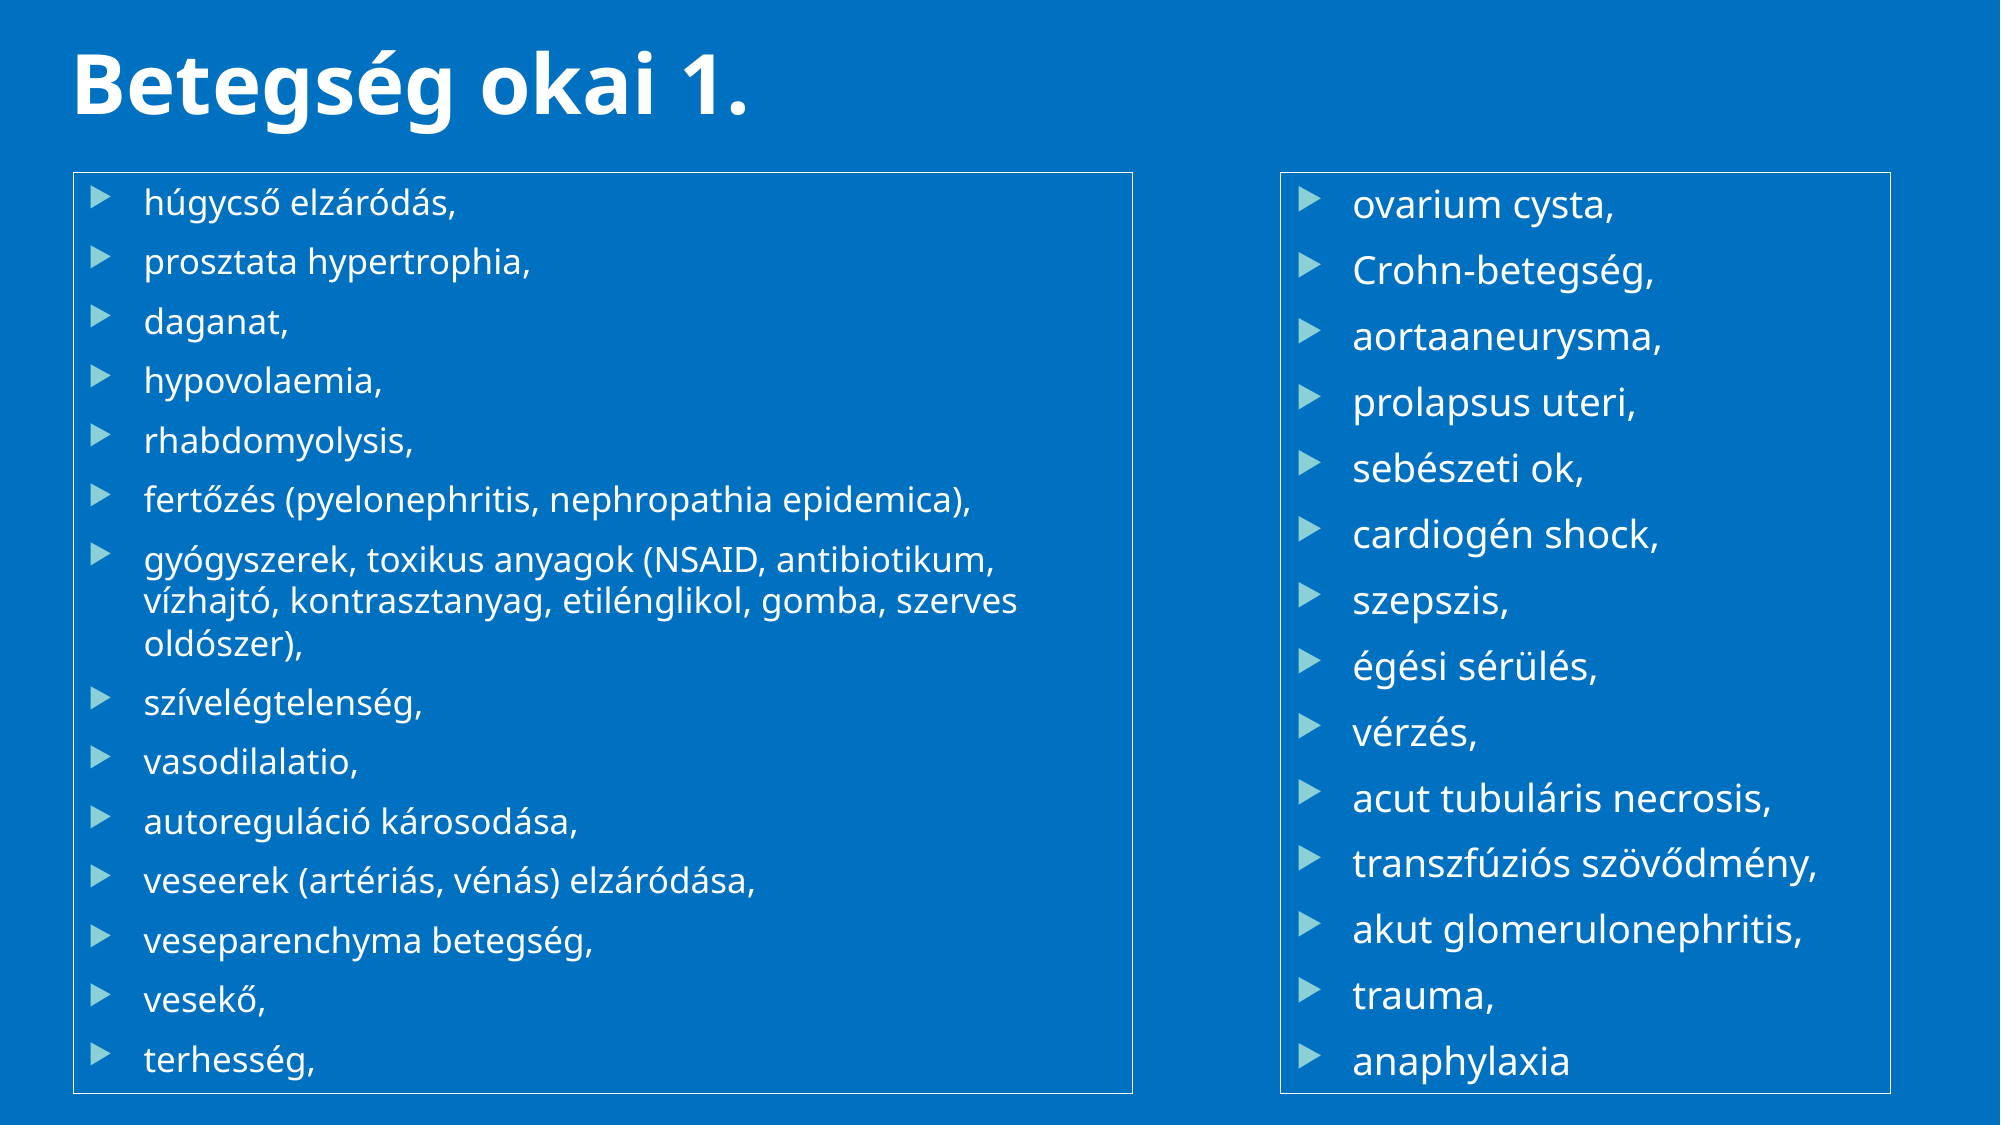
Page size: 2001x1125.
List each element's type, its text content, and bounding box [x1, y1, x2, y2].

text_box ovarium cysta, Crohn-betegség, aortaaneurysma, prolapsus uteri, sebészeti ok, cardiogén shock, szepszis, égési sérülés, vérzés, acut tubuláris necrosis, transzfúziós szövődmény, akut glomerulonephritis, trauma, anaphylaxia [1280, 172, 1891, 1094]
title Betegség okai 1. [55, 23, 1406, 173]
list húgycső elzáródás, prosztata hypertrophia, daganat, hypovolaemia, rhabdomyolysis, fertőzés (pyelonephritis, nephropathia epidemica), gyógyszerek, toxikus anyagok (NSAID, antibiotikum, vízhajtó, kontrasztanyag, etilénglikol, gomba, szerves oldószer), szívelégtelenség, vasodilalatio, autoreguláció károsodása, veseerek (artériás, vénás) elzáródása, veseparenchyma betegség, vesekő, terhesség, [73, 172, 1133, 1094]
